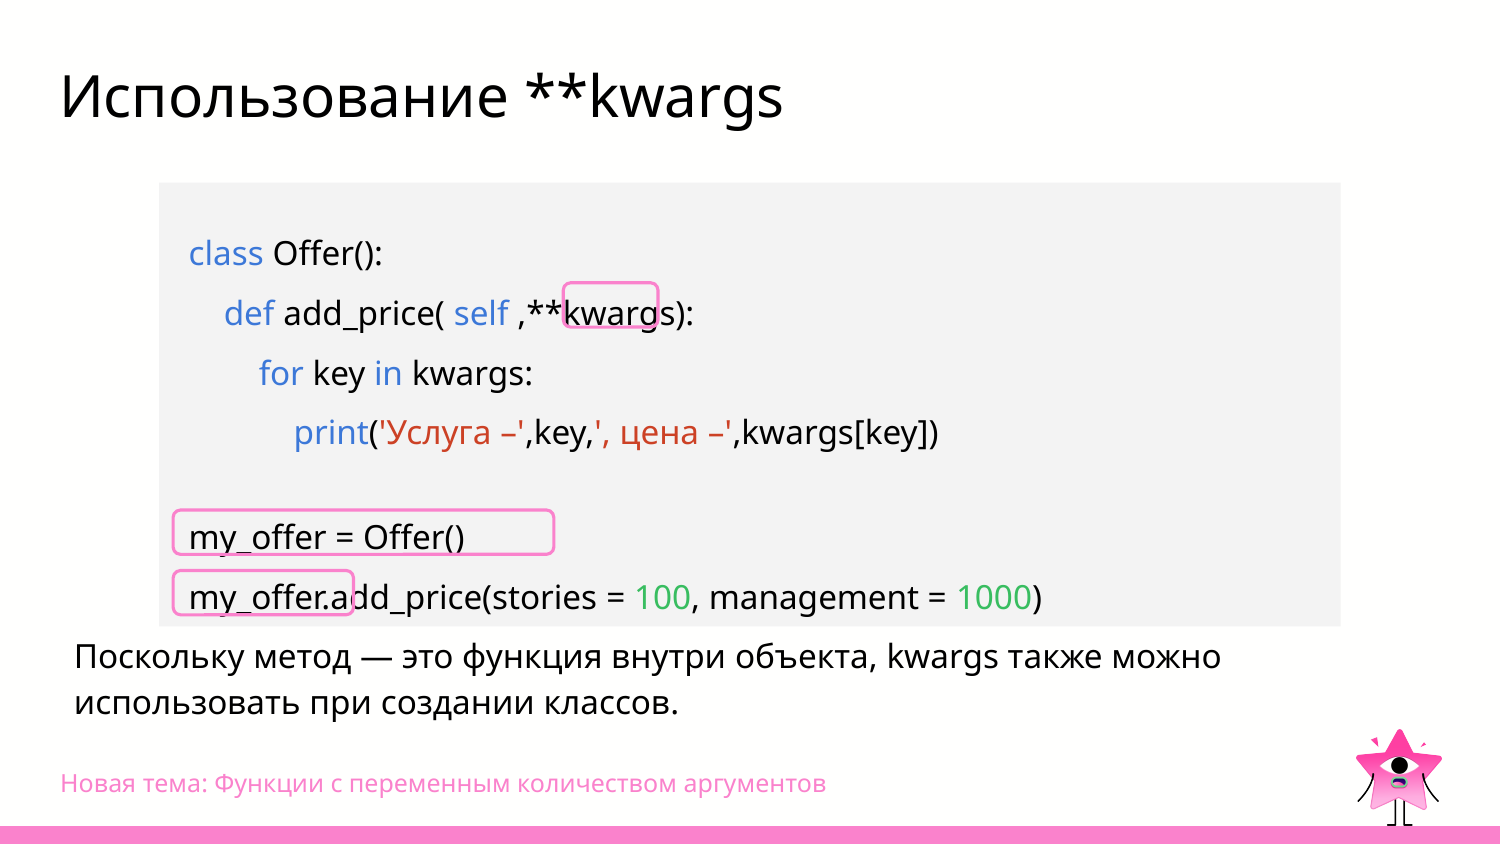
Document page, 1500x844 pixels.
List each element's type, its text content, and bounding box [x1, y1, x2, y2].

subtitle Новая тема: Функции с переменным количеством аргументов [60, 767, 1233, 813]
text_box [173, 510, 554, 555]
text_box [563, 282, 659, 328]
picture [1356, 729, 1442, 826]
text_box [173, 570, 354, 614]
text_box class Offer(): def add_price( self ,**kwargs): for key in kwargs: print('Услуга –',key,', цена –',kwargs[key]) my_offer = Offer() my_offer.add_price(stories = 100, management = 1000) [159, 182, 1341, 614]
title Использование **kwargs [59, 59, 1441, 150]
text_box Поскольку метод — это функция внутри объекта, kwargs также можно использовать при создании классов. [58, 614, 1348, 737]
